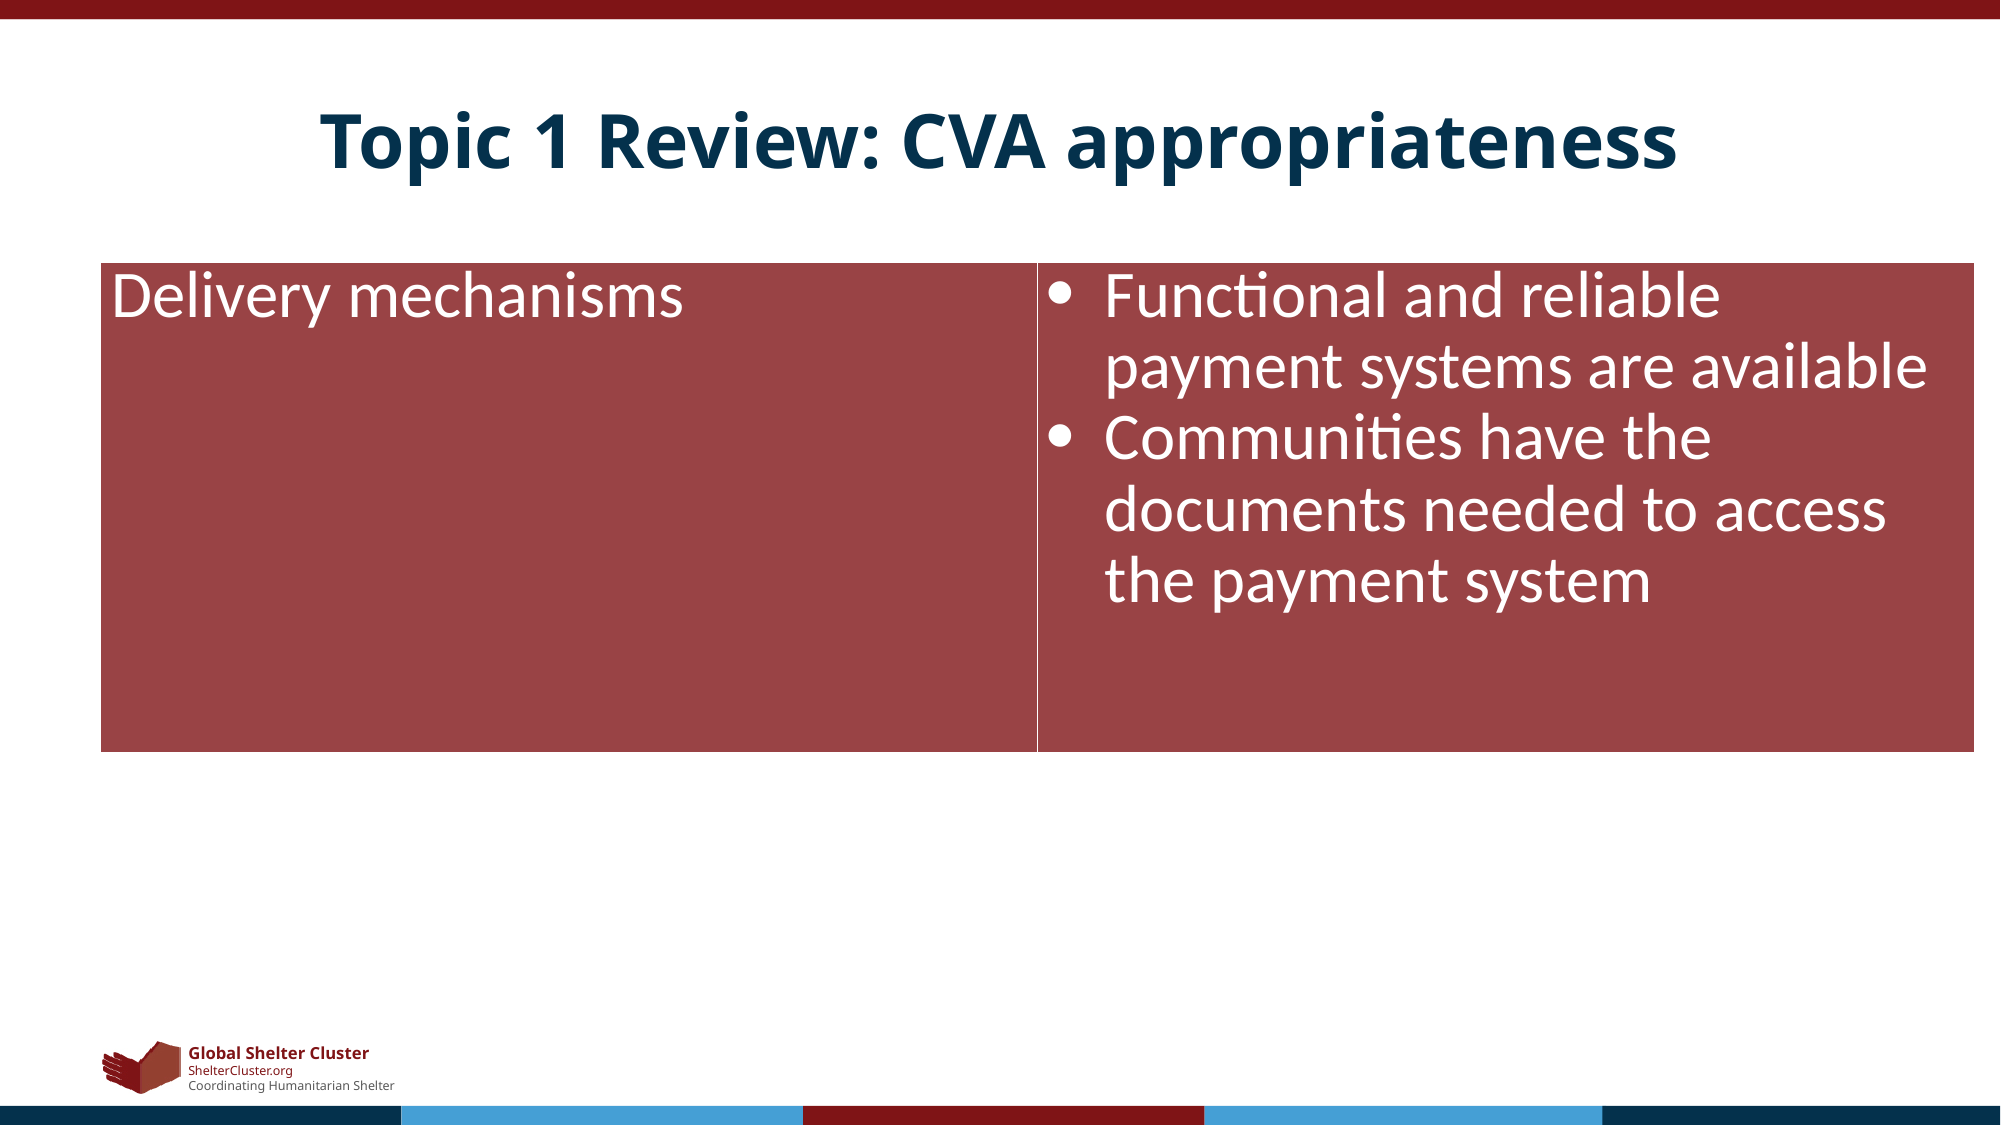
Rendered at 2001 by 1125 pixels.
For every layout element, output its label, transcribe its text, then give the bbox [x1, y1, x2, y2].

table_header Delivery mechanisms [101, 263, 1037, 752]
picture [102, 1041, 181, 1094]
title Topic 1 Review: CVA appropriateness [99, 45, 1900, 233]
table_header Functional and reliable payment systems are available Communities have the documents needed to access the payment system [1038, 263, 1974, 752]
